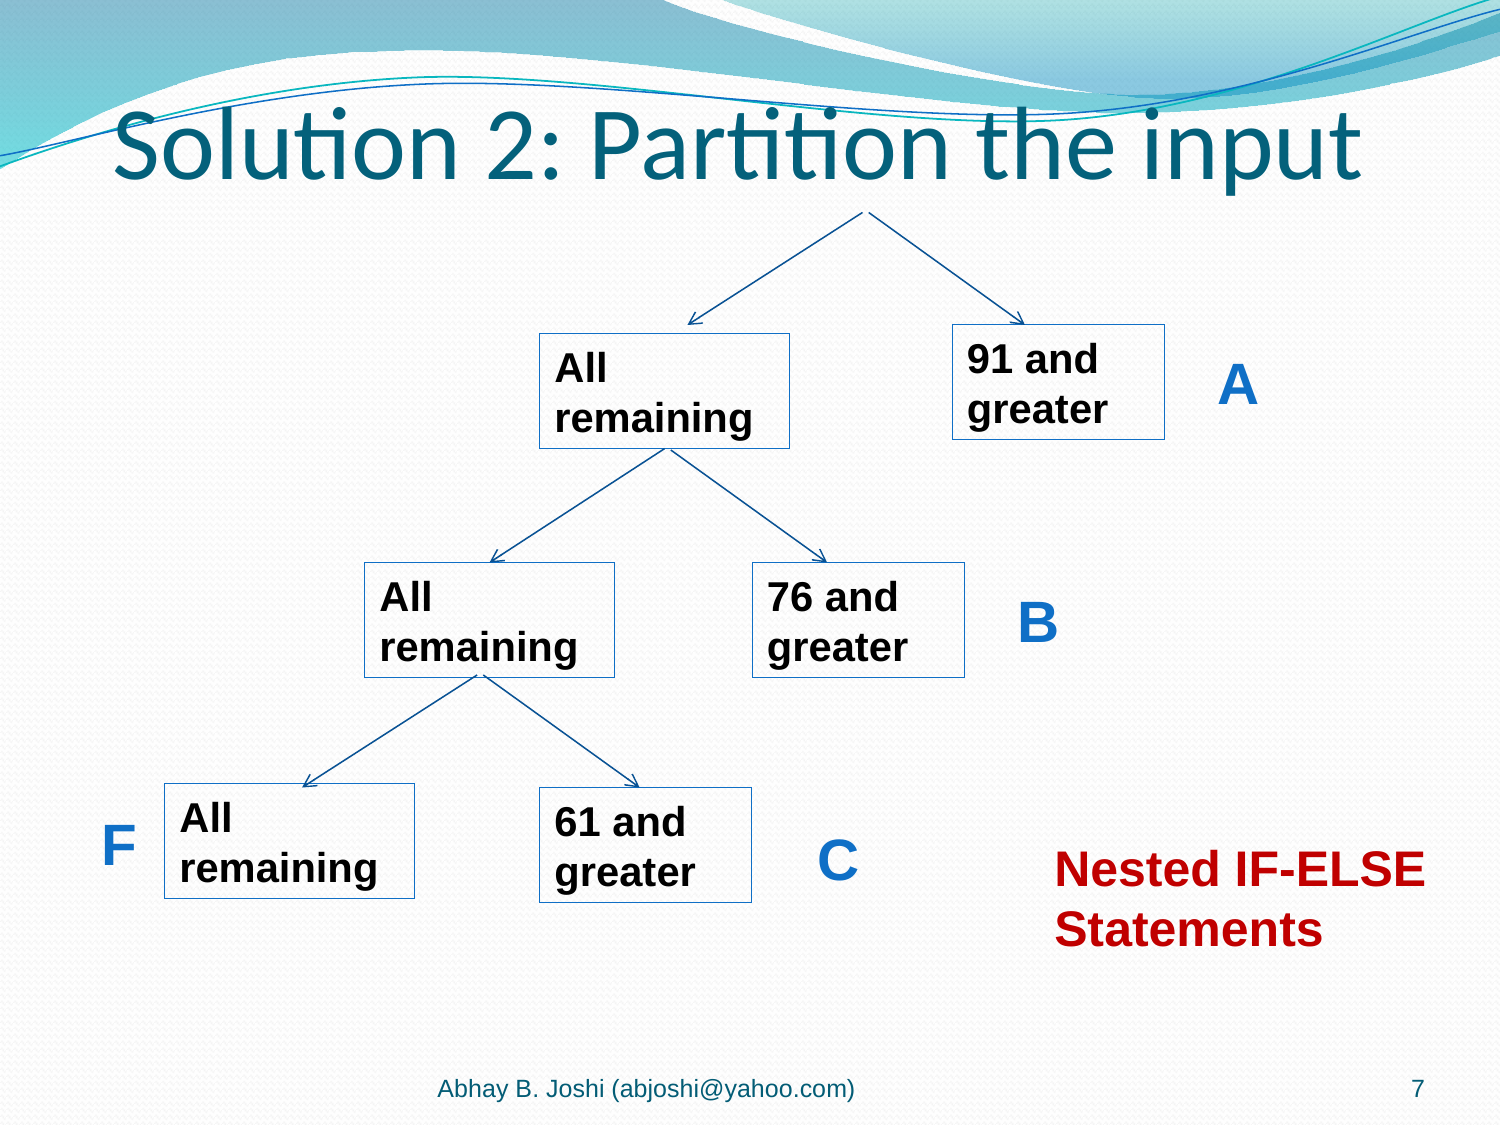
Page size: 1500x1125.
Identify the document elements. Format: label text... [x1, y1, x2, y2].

text_box C [802, 814, 875, 900]
text_box 76 and greater [752, 562, 965, 678]
text_box B [1002, 576, 1075, 662]
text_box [301, 674, 478, 788]
text_box A [1202, 339, 1275, 424]
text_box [670, 449, 828, 563]
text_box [489, 449, 665, 563]
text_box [687, 212, 863, 326]
text_box Nested IF-ELSE Statements [1039, 828, 1442, 964]
text_box 61 and greater [539, 787, 752, 903]
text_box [483, 674, 640, 788]
text_box All remaining [539, 333, 790, 449]
text_box F [86, 800, 152, 885]
title Solution 2: Partition the input [112, 12, 1463, 200]
slide_number 7 [1299, 1042, 1425, 1103]
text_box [868, 212, 1026, 326]
footer Abhay B. Joshi (abjoshi@yahoo.com) [437, 1042, 988, 1103]
text_box All remaining [164, 783, 415, 899]
text_box 91 and greater [952, 324, 1165, 440]
text_box All remaining [364, 562, 615, 676]
